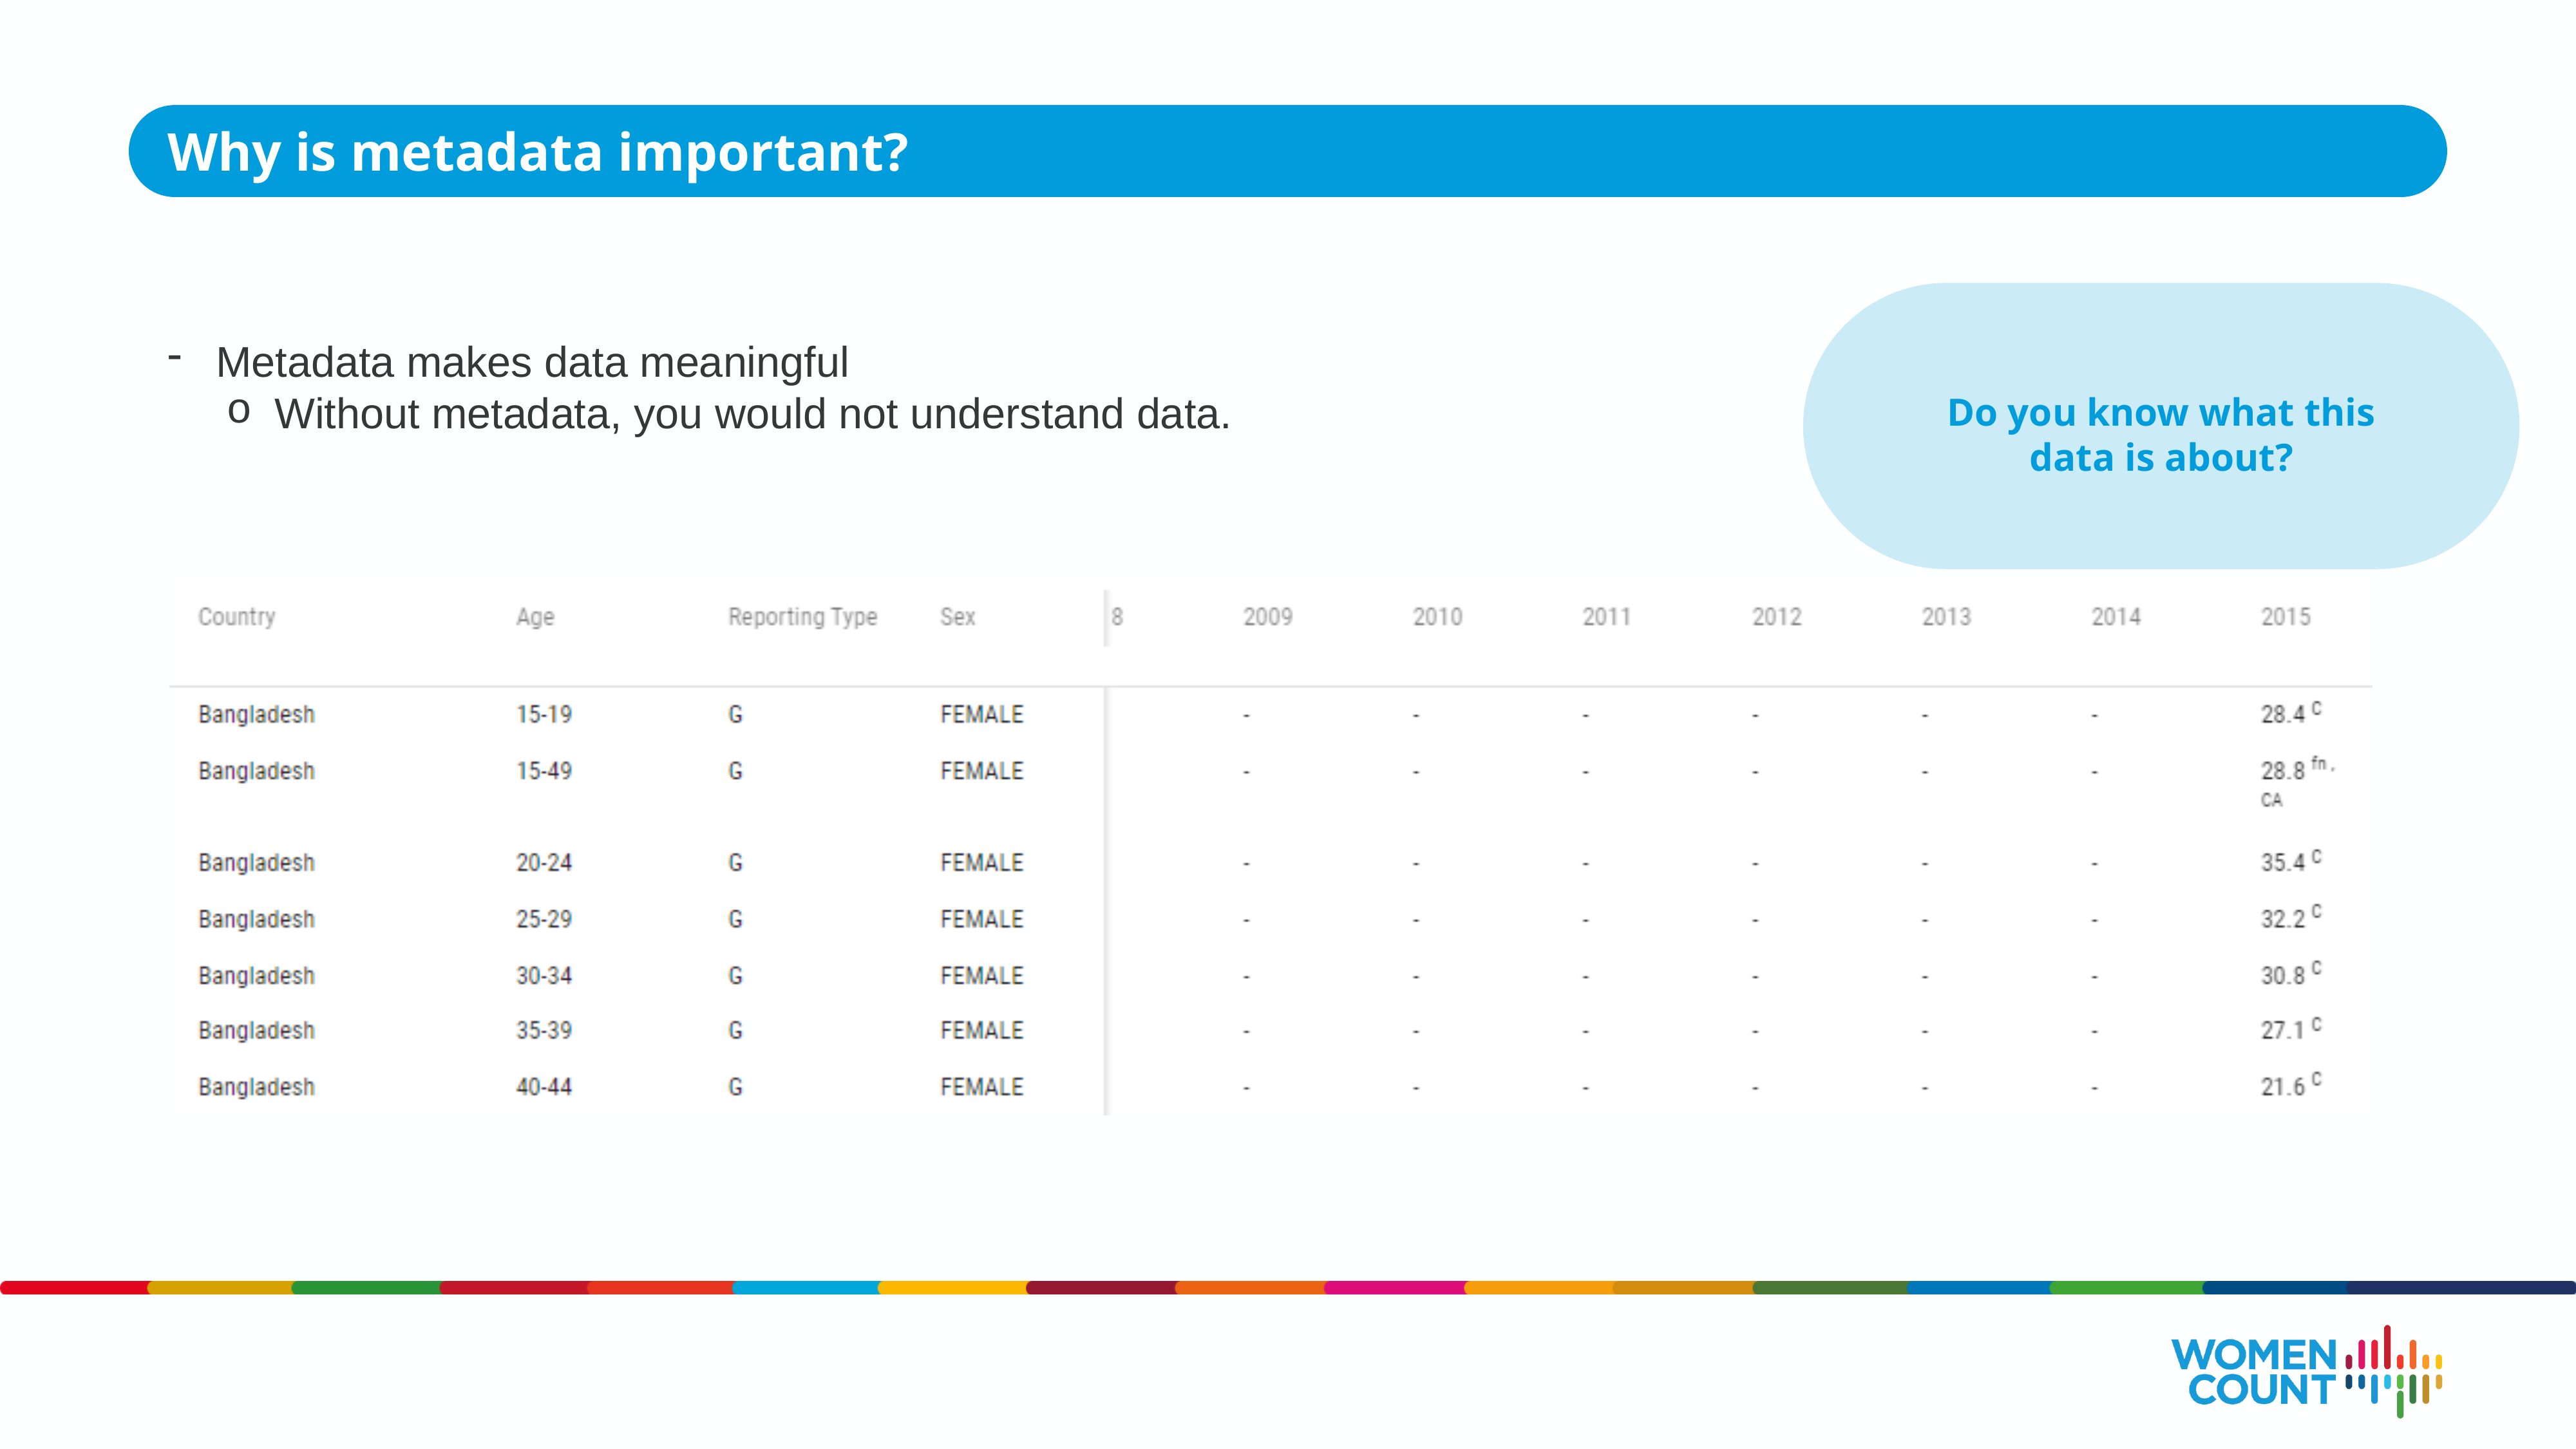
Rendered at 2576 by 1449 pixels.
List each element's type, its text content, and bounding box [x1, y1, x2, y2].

list Metadata makes data meaningful Without metadata, you would not understand data. [167, 334, 1834, 439]
picture [169, 579, 2372, 1115]
text_box [1801, 281, 2521, 571]
list Why is metadata important? [167, 119, 2411, 182]
text_box Do you know what this data is about? [1927, 336, 2396, 531]
